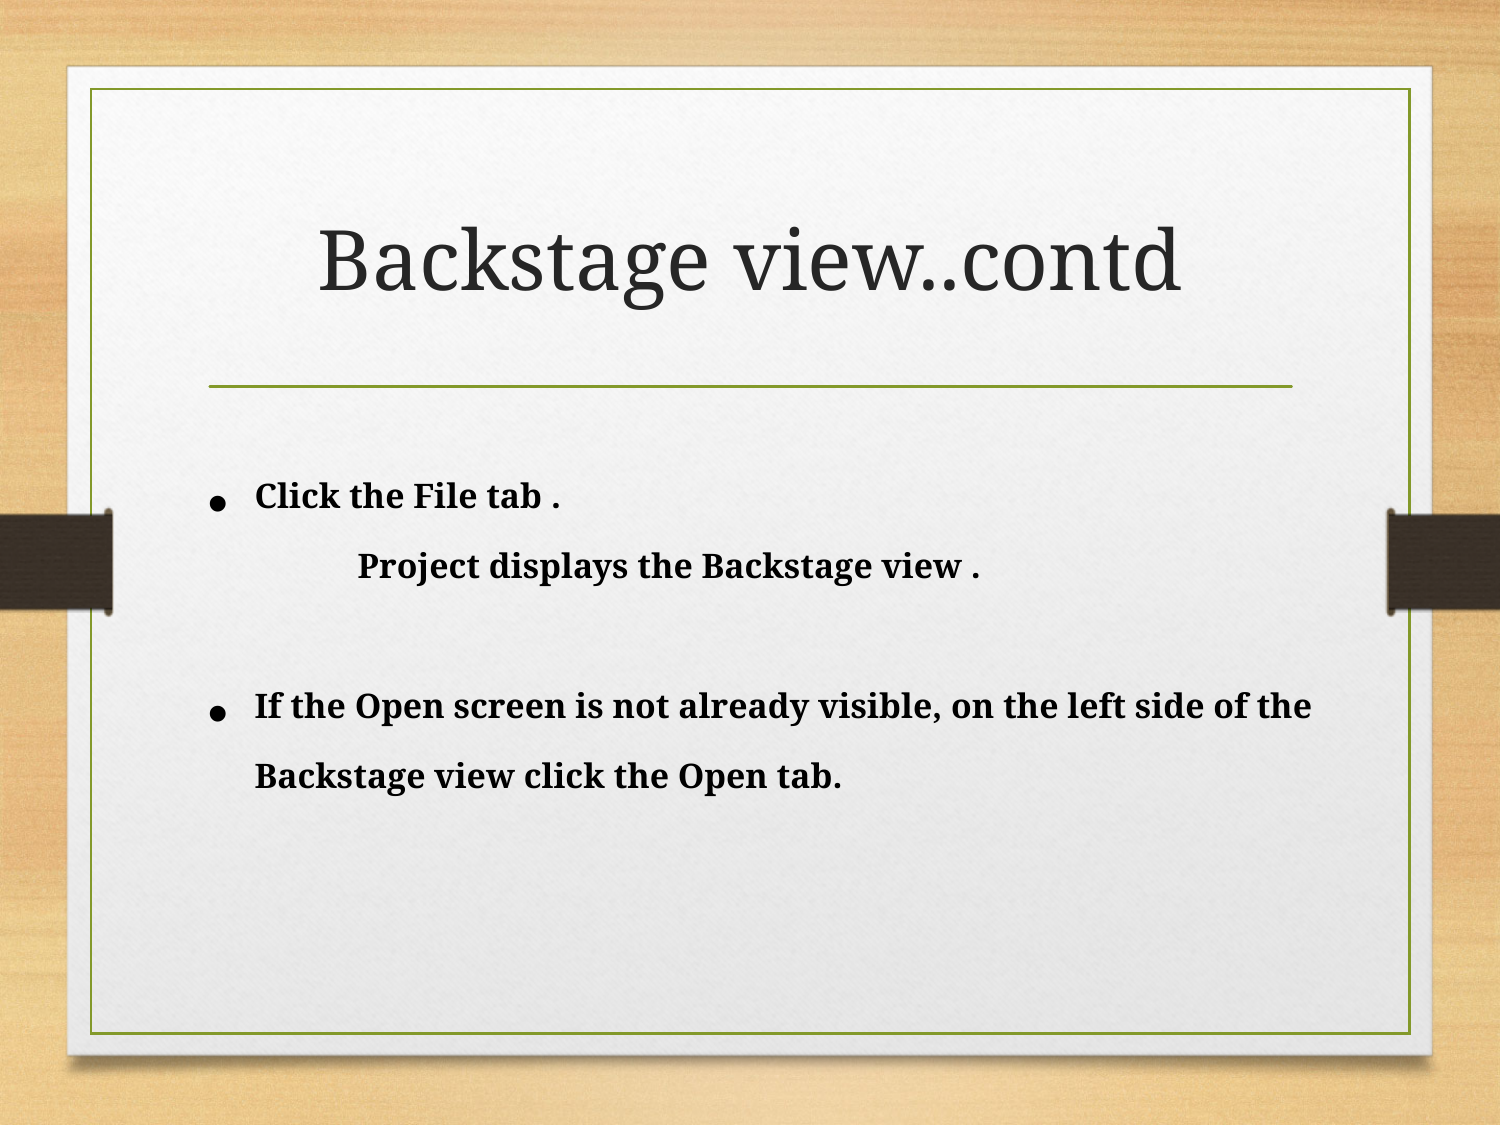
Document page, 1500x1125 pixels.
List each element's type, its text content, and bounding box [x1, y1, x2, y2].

picture [0, 0, 1500, 1125]
text_box Click the File tab . Project displays the Backstage view . If the Open screen is not already visible, on the left side of the Backstage view click the Open tab. [192, 460, 1414, 826]
title Backstage view..contd [193, 150, 1309, 365]
